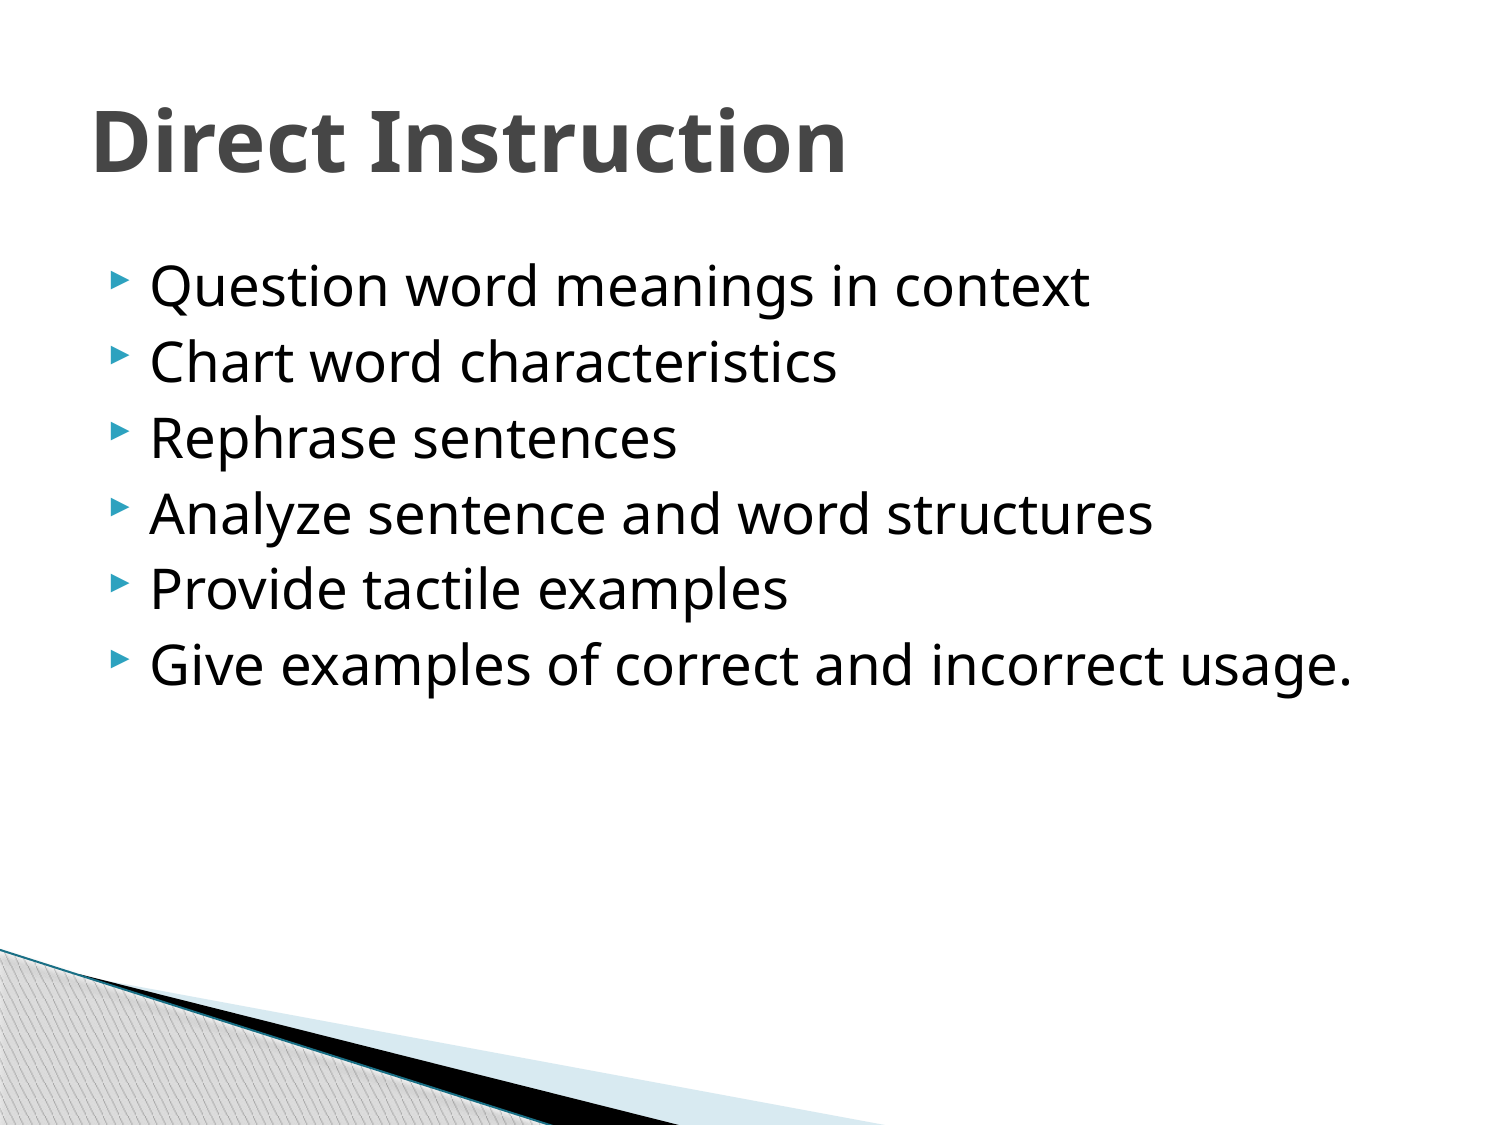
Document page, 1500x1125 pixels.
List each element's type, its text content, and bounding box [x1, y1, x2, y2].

title Direct Instruction [75, 45, 1425, 233]
list Question word meanings in context Chart word characteristics Rephrase sentences Analyze sentence and word structures Provide tactile examples Give examples of correct and incorrect usage. [75, 243, 1425, 986]
